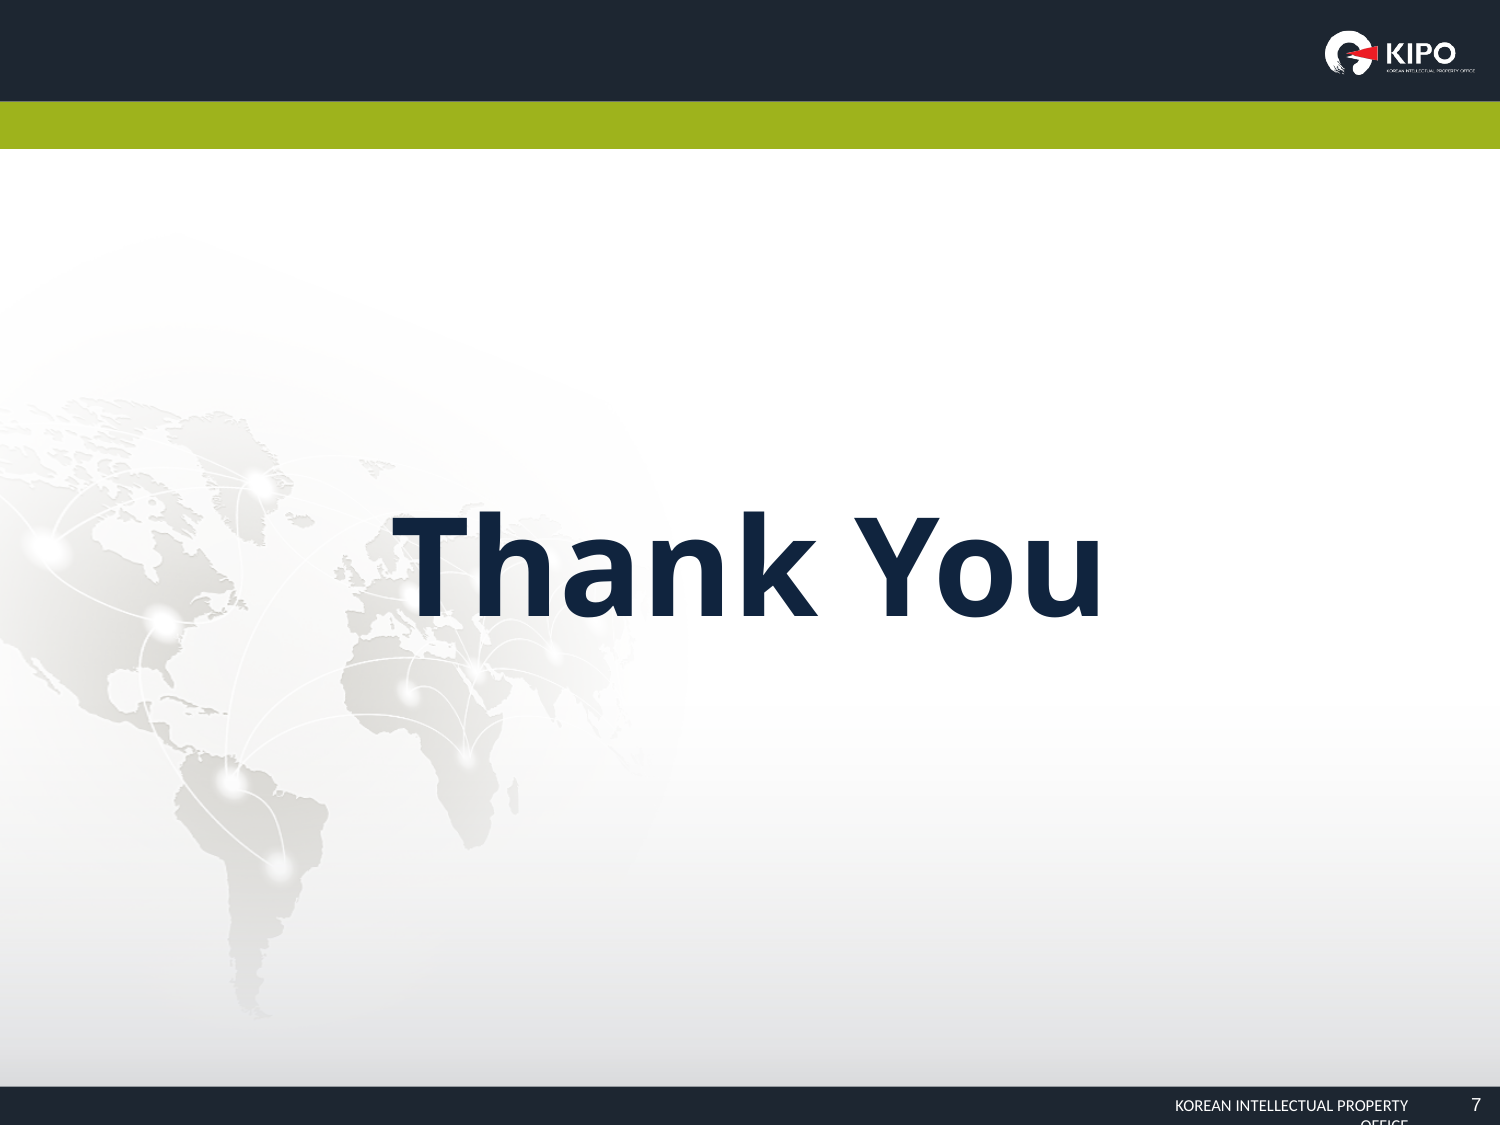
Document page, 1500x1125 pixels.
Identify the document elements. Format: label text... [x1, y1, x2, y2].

picture [819, 149, 1500, 1086]
picture [1308, 15, 1500, 102]
text_box Thank You [375, 471, 1124, 652]
